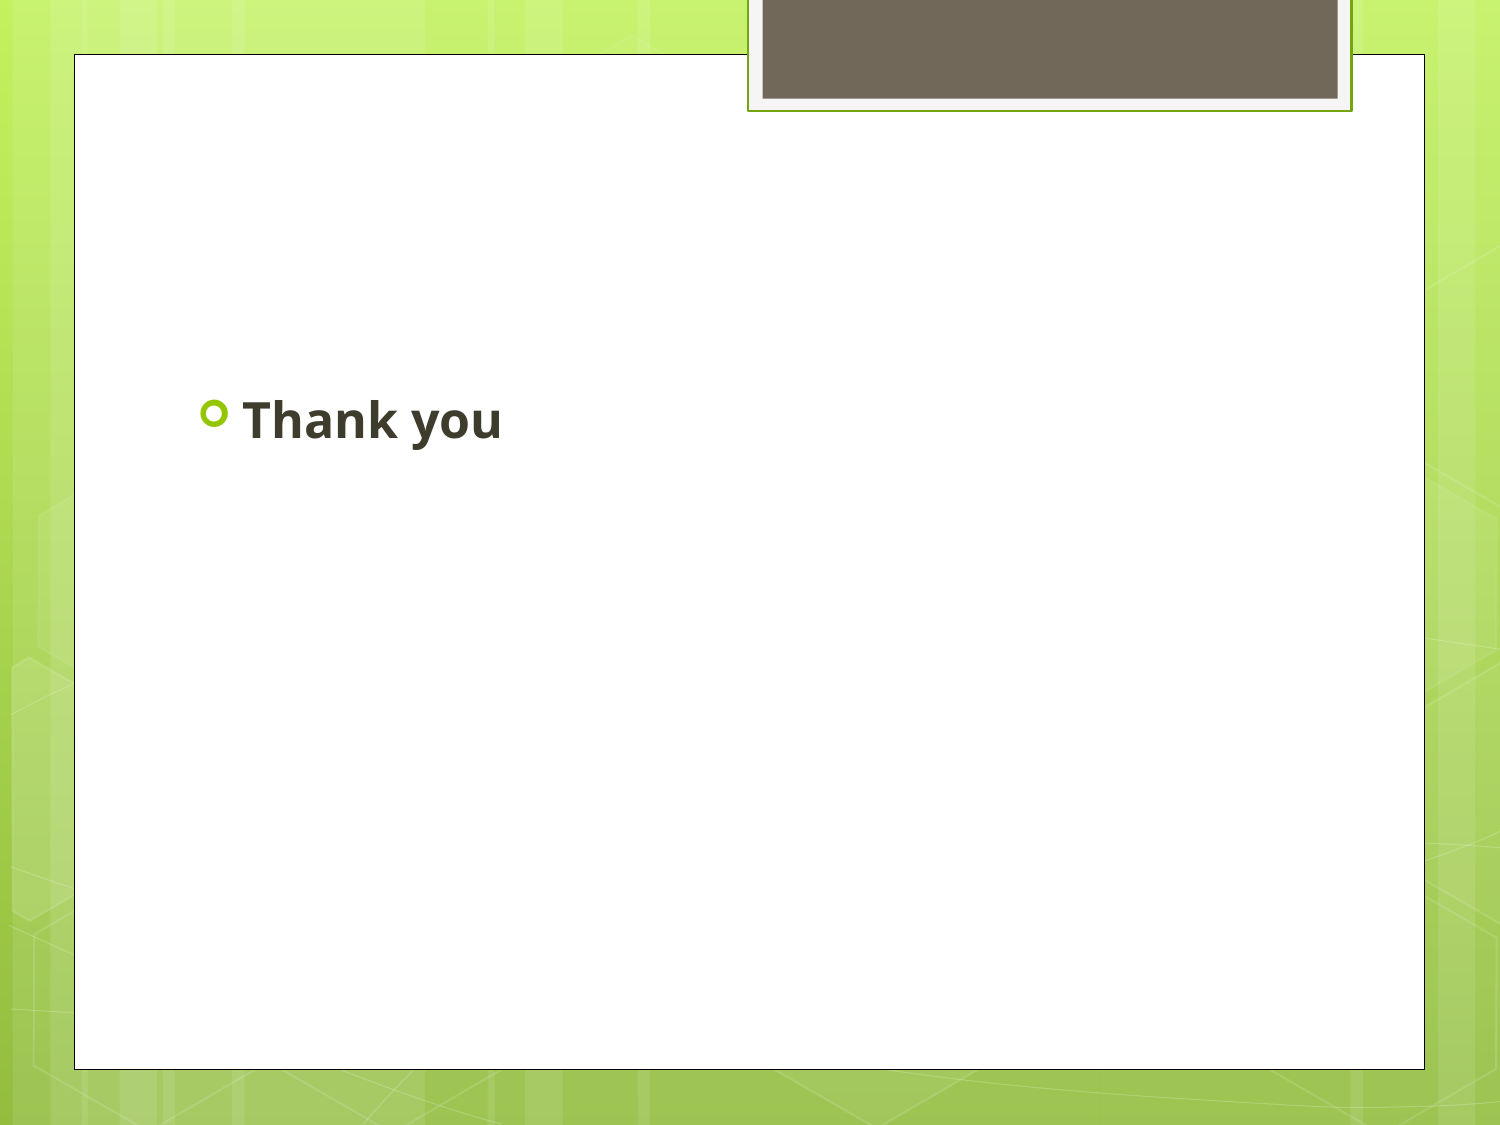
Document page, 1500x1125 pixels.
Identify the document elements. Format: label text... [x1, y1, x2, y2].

list Thank you [171, 381, 1283, 957]
